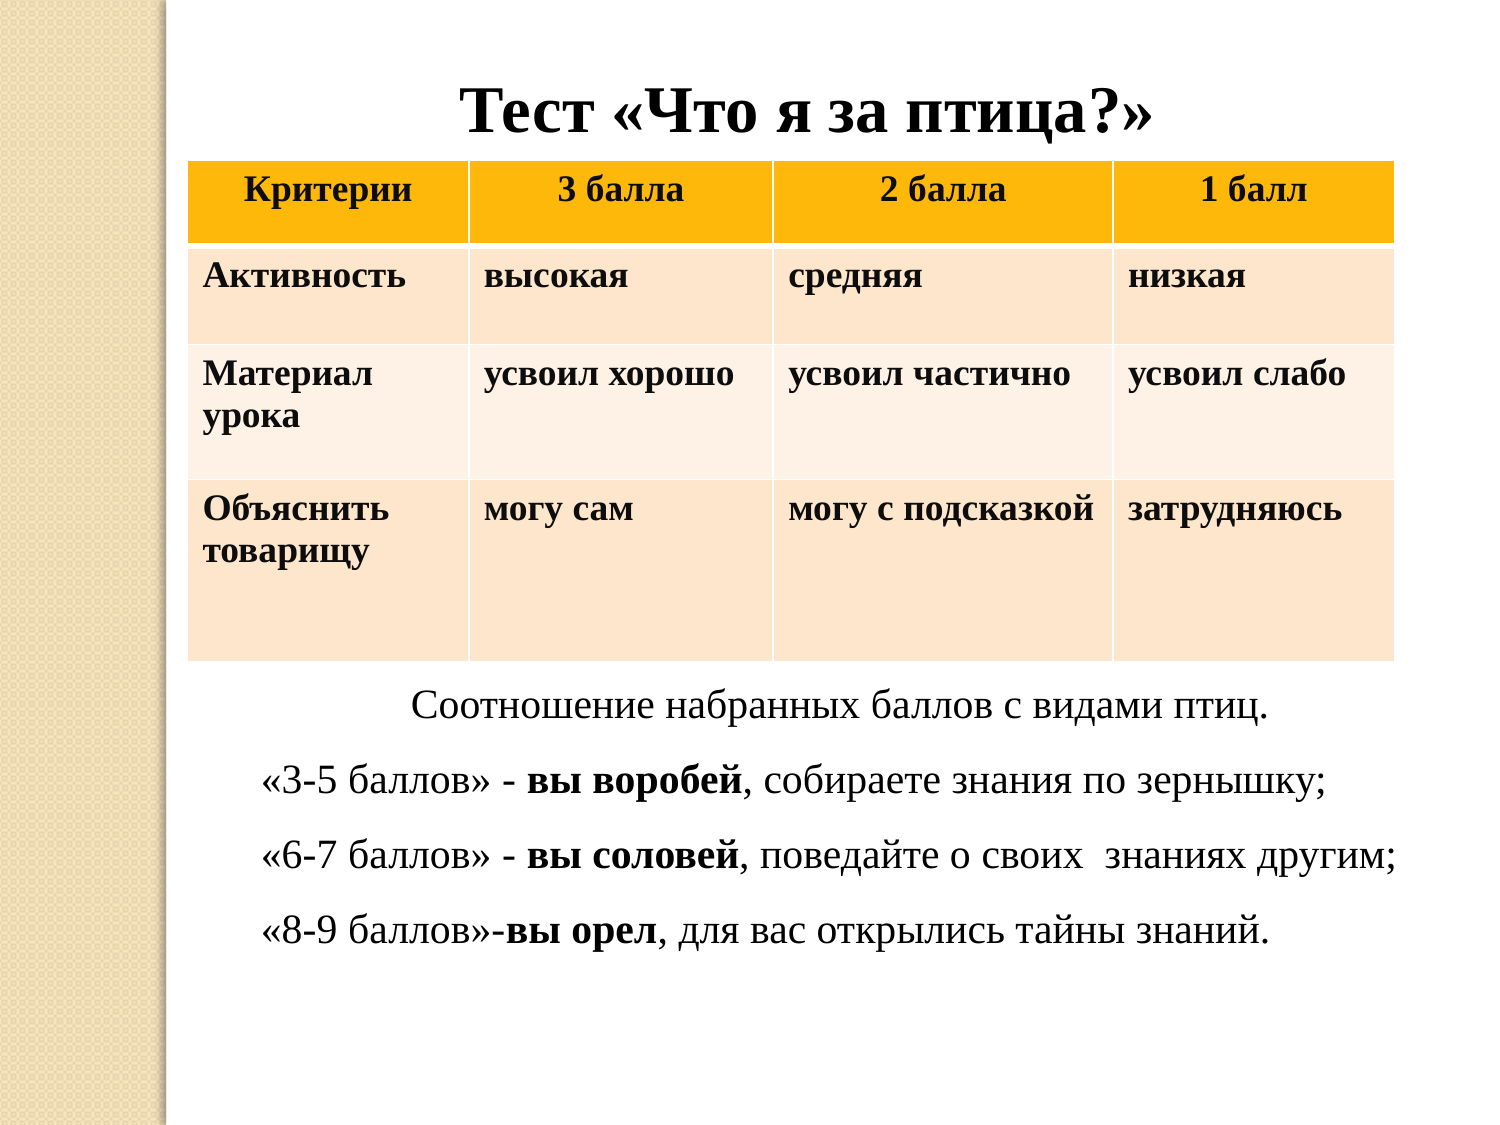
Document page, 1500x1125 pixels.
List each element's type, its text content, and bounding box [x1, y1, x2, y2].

table_cell затрудняюсь [1114, 480, 1394, 644]
table_cell усвоил слабо [1114, 345, 1394, 479]
table_cell могу сам [470, 480, 772, 644]
table_cell Объяснить товарищу [188, 480, 468, 661]
text_box Соотношение набранных баллов с видами птиц. «3-5 баллов» - вы воробей, собираете знания по зернышку; «6-7 баллов» - вы соловей, поведайте о своих знаниях другим; «8-9 баллов»-вы орел, для вас открылись тайны знаний. [246, 644, 1430, 960]
table_cell усвоил хорошо [470, 345, 772, 479]
table_header 1 балл [1114, 161, 1394, 243]
table_cell высокая [470, 249, 772, 344]
table_cell средняя [774, 249, 1112, 344]
text_box Тест «Что я за птица?» [445, 58, 1289, 160]
table_cell Материал урока [188, 345, 468, 479]
table_cell Активность [188, 249, 468, 344]
table_header 2 балла [774, 161, 1112, 243]
table_cell усвоил частично [774, 345, 1112, 479]
table_header Критерии [188, 161, 468, 243]
table_header 3 балла [470, 161, 772, 243]
table_cell низкая [1114, 249, 1394, 344]
table_cell могу с подсказкой [774, 480, 1112, 644]
